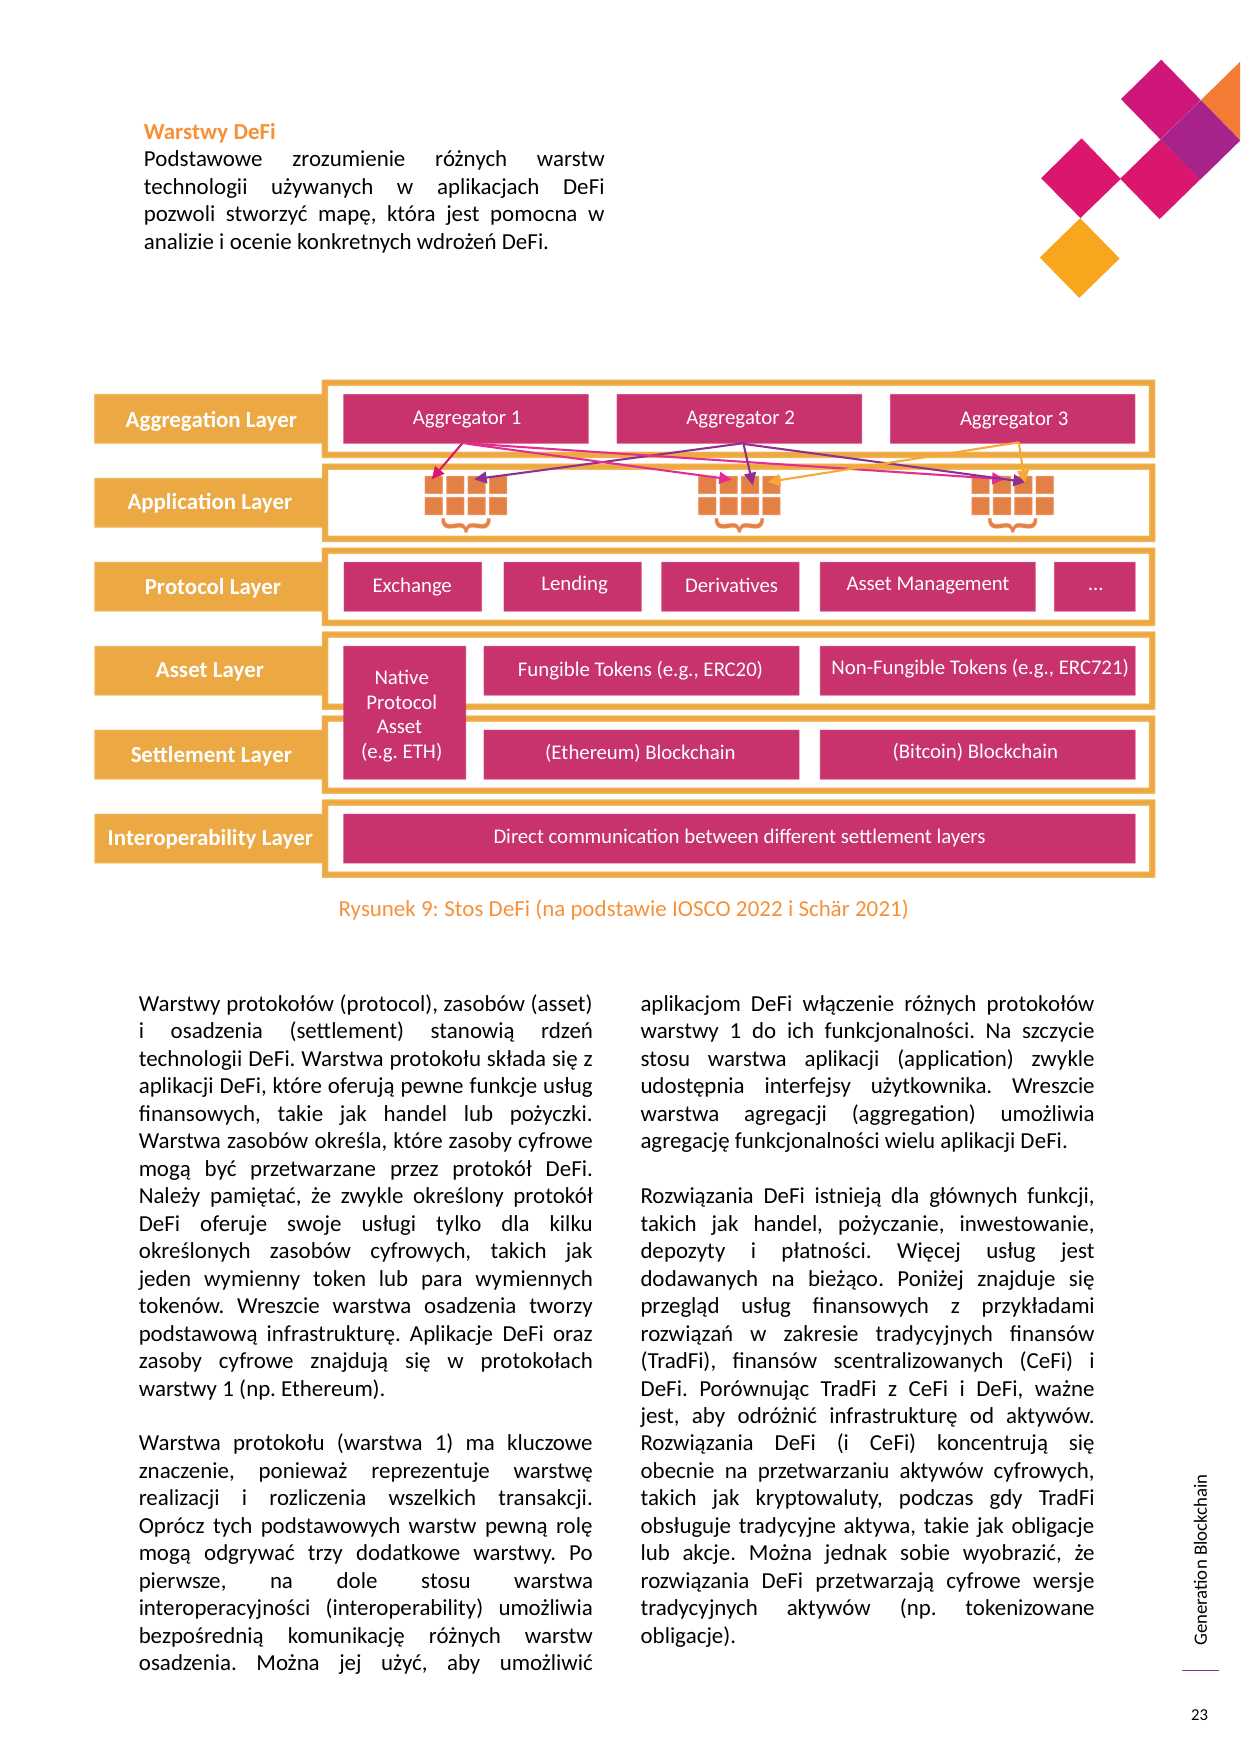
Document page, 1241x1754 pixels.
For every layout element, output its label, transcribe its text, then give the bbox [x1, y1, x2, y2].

slide_number 23 [1170, 1692, 1229, 1736]
picture [6, 358, 1241, 886]
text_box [767, 442, 1019, 482]
text_box Warstwy DeFi Podstawowe zrozumienie różnych warstw technologii używanych w aplikacjach DeFi pozwoli stworzyć mapę, która jest pomocna w analizie i ocenie konkretnych wdrożeń DeFi. [129, 109, 620, 212]
text_box Warstwy protokołów (protocol), zasobów (asset) i osadzenia (settlement) stanowią rdzeń technologii DeFi. Warstwa protokołu składa się z aplikacji DeFi, które oferują pewne funkcje usług finansowych, takie jak handel lub pożyczki. Warstwa zasobów określa, które zasoby cyfrowe mogą być przetwarzane przez protokół DeFi. Należy pamiętać, że zwykle określony protokół DeFi oferuje swoje usługi tylko dla kilku określonych zasobów cyfrowych, takich jak jeden wymienny token lub para wymiennych tokenów. Wreszcie warstwa osadzenia tworzy podstawową infrastrukturę. Aplikacje DeFi oraz zasoby cyfrowe znajdują się w protokołach warstwy 1 (np. Ethereum). Warstwa protokołu (warstwa 1) ma kluczowe znaczenie, ponieważ reprezentuje warstwę realizacji i rozliczenia wszelkich transakcji. Oprócz tych podstawowych warstw pewną rolę mogą odgrywać trzy dodatkowe warstwy. Po pierwsze, na dole stosu warstwa interoperacyjności (interoperability) umożliwia bezpośrednią komunikację różnych warstw osadzenia. Można jej użyć, aby umożliwić aplikacjom DeFi włączenie różnych protokołów warstwy 1 do ich funkcjonalności. Na szczycie stosu warstwa aplikacji (application) zwykle udostępnia interfejsy użytkownika. Wreszcie warstwa agregacji (aggregation) umożliwia agregację funkcjonalności wielu aplikacji DeFi. Rozwiązania DeFi istnieją dla głównych funkcji, takich jak handel, pożyczanie, inwestowanie, depozyty i płatności. Więcej usług jest dodawanych na bieżąco. Poniżej znajduje się przegląd usług finansowych z przykładami rozwiązań w zakresie tradycyjnych finansów (TradFi), finansów scentralizowanych (CeFi) i DeFi. Porównując TradFi z CeFi i DeFi, ważne jest, aby odróżnić infrastrukturę od aktywów. Rozwiązania DeFi (i CeFi) koncentrują się obecnie na przetwarzaniu aktywów cyfrowych, takich jak kryptowaluty, podczas gdy TradFi obsługuje tradycyjne aktywa, takie jak obligacje lub akcje. Można jednak sobie wyobrazić, że rozwiązania DeFi przetwarzają cyfrowe wersje tradycyjnych aktywów (np. tokenizowane obligacje). [123, 981, 1111, 1614]
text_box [732, 443, 743, 480]
text_box Rysunek 9: Stos DeFi (na podstawie IOSCO 2022 i Schär 2021) [129, 886, 1120, 929]
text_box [431, 443, 462, 480]
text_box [1018, 442, 1025, 483]
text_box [466, 443, 732, 480]
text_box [462, 443, 466, 480]
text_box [743, 443, 1018, 483]
